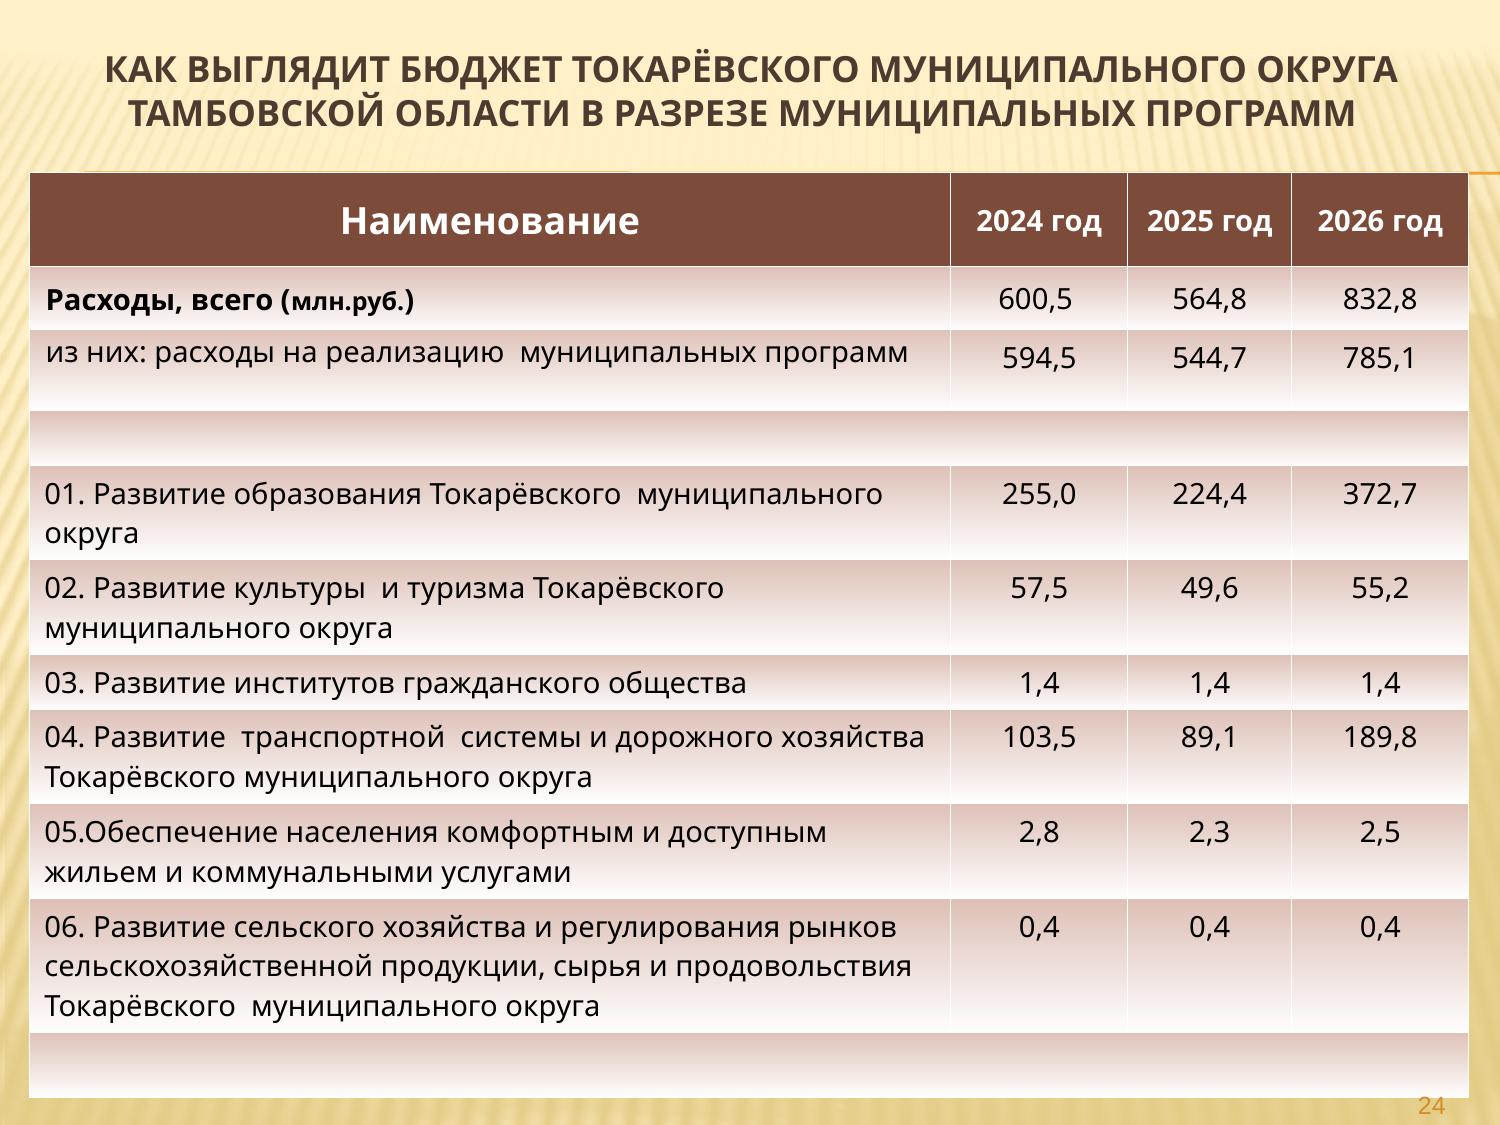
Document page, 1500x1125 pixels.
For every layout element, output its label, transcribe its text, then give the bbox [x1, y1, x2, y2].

table_header 2025 год [1128, 173, 1291, 266]
table_cell 06. Развитие сельского хозяйства и регулирования рынков сельскохозяйственной продукции, сырья и продовольствия Токарёвского муниципального округа [30, 899, 950, 1032]
table_header Наименование [30, 173, 950, 266]
table_cell 1,4 [1128, 655, 1291, 709]
table_cell 04. Развитие транспортной системы и дорожного хозяйства Токарёвского муниципального округа [30, 710, 950, 803]
table_cell 55,2 [1292, 560, 1468, 654]
table_cell [30, 411, 1468, 465]
table_cell 785,1 [1292, 330, 1468, 410]
table_header 2024 год [951, 173, 1127, 266]
table_cell 564,8 [1128, 267, 1291, 329]
table_cell 224,4 [1128, 466, 1291, 559]
table_cell 0,4 [951, 899, 1127, 1032]
table_cell 0,4 [1292, 899, 1468, 1032]
table_cell 372,7 [1292, 466, 1468, 559]
table_cell 544,7 [1128, 330, 1291, 410]
table_cell Расходы, всего (млн.руб.) [30, 267, 950, 329]
table_cell 594,5 [951, 330, 1127, 410]
table_cell 03. Развитие институтов гражданского общества [30, 655, 950, 709]
table_cell 0,4 [1128, 899, 1291, 1032]
table_cell 255,0 [951, 466, 1127, 559]
table_cell 832,8 [1292, 267, 1468, 329]
title Как выглядит бюджет ТокарЁвского муниципального округа Тамбовской области в разрезе муниципальных программ [76, 19, 1427, 161]
table_cell 600,5 [951, 267, 1127, 329]
table_cell [30, 1033, 1468, 1097]
table_cell 2,5 [1292, 804, 1468, 898]
table_cell 1,4 [951, 655, 1127, 709]
table_cell 89,1 [1128, 710, 1291, 803]
table_cell 01. Развитие образования Токарёвского муниципального округа [30, 466, 950, 559]
table_cell 2,8 [951, 804, 1127, 898]
slide_number 24 [1369, 1082, 1495, 1123]
table_cell 1,4 [1292, 655, 1468, 709]
table_cell 2,3 [1128, 804, 1291, 898]
table_cell 02. Развитие культуры и туризма Токарёвского муниципального округа [30, 560, 950, 654]
table_cell 103,5 [951, 710, 1127, 803]
table_header 2026 год [1292, 173, 1468, 266]
table_cell 49,6 [1128, 560, 1291, 654]
table_cell 189,8 [1292, 710, 1468, 803]
table_cell из них: расходы на реализацию муниципальных программ [30, 330, 950, 410]
table_cell 57,5 [951, 560, 1127, 654]
table_cell 05.Обеспечение населения комфортным и доступным жильем и коммунальными услугами [30, 804, 950, 898]
